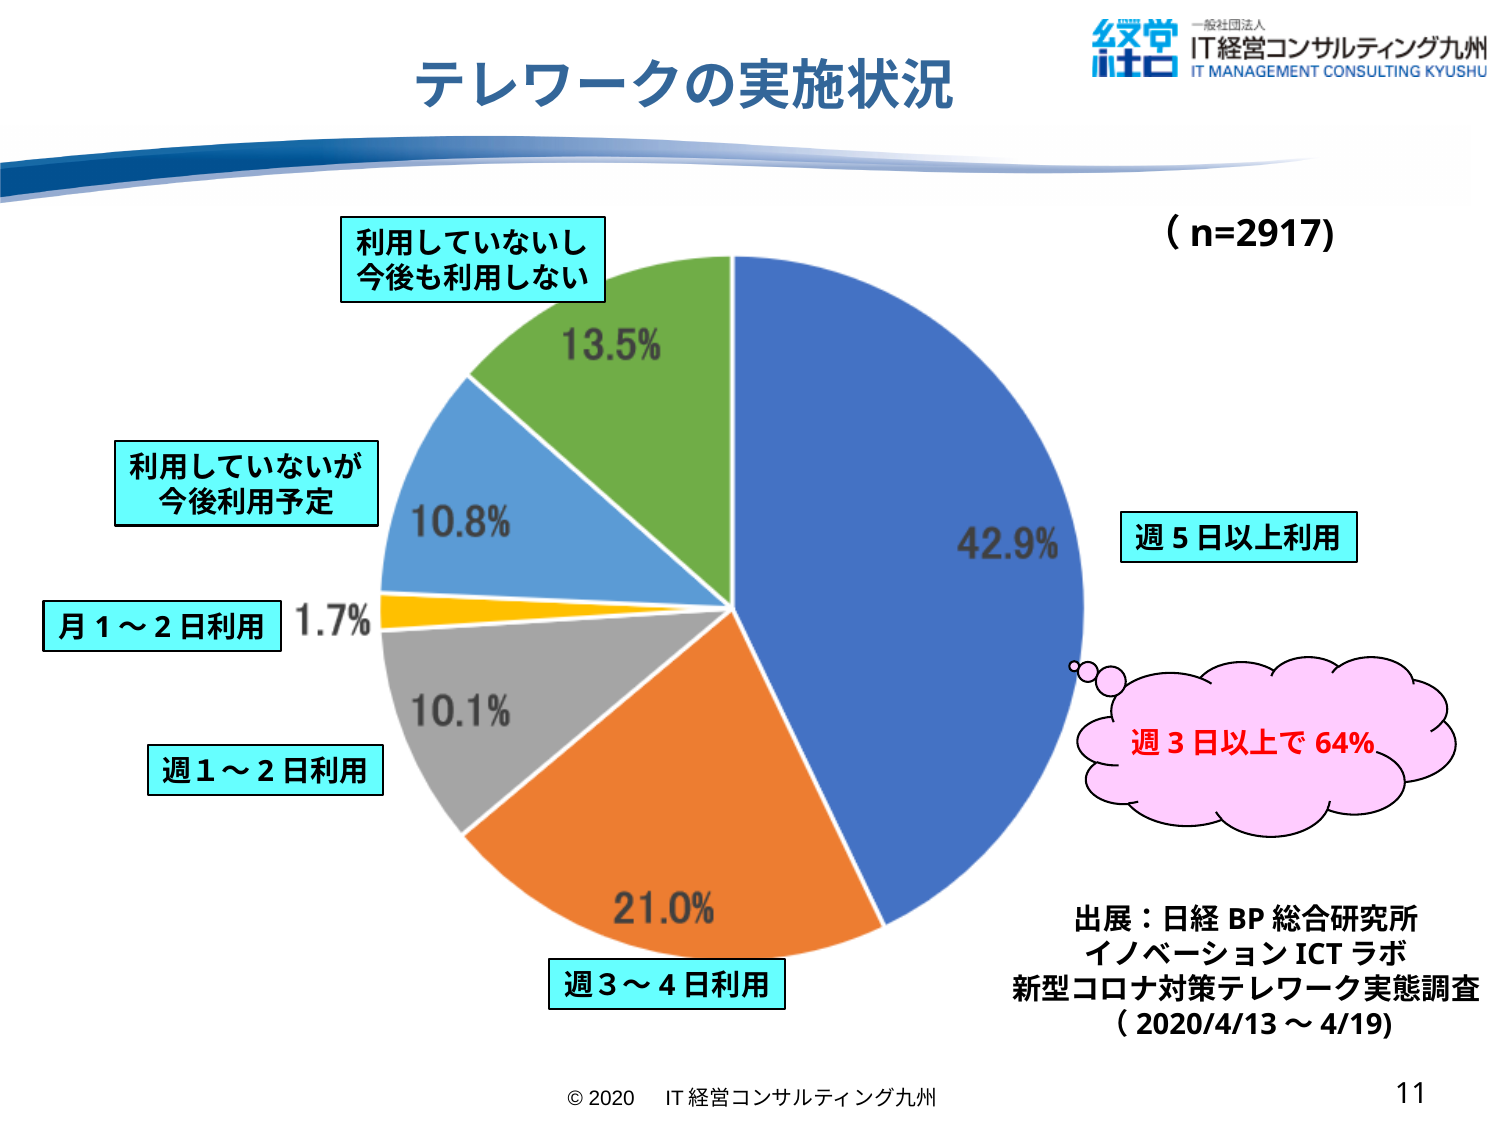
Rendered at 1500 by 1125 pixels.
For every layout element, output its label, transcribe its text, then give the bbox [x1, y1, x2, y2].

slide_number 10 [1329, 1066, 1495, 1120]
text_box 利用していないが 今後利用予定 [115, 440, 190, 526]
text_box 週3日以上で64% [1177, 657, 1456, 837]
text_box 出展：日経BP総合研究所 イノベーションICTラボ 新型コロナ対策テレワーク実態調査 （2020/4/13～4/19) [997, 893, 1495, 1048]
text_box 月1～2日利用 [43, 600, 190, 651]
text_box 週３～4日利用 [549, 993, 786, 1009]
picture [195, 243, 1172, 985]
text_box 利用していないし 今後も利用しない [341, 217, 605, 241]
picture [1, 126, 1470, 206]
text_box 週１～2日利用 [147, 745, 190, 795]
text_box （n=2917) [1128, 201, 1350, 262]
title テレワークの実施状況 [17, 42, 1350, 125]
text_box 週5日以上利用 [1177, 511, 1357, 562]
